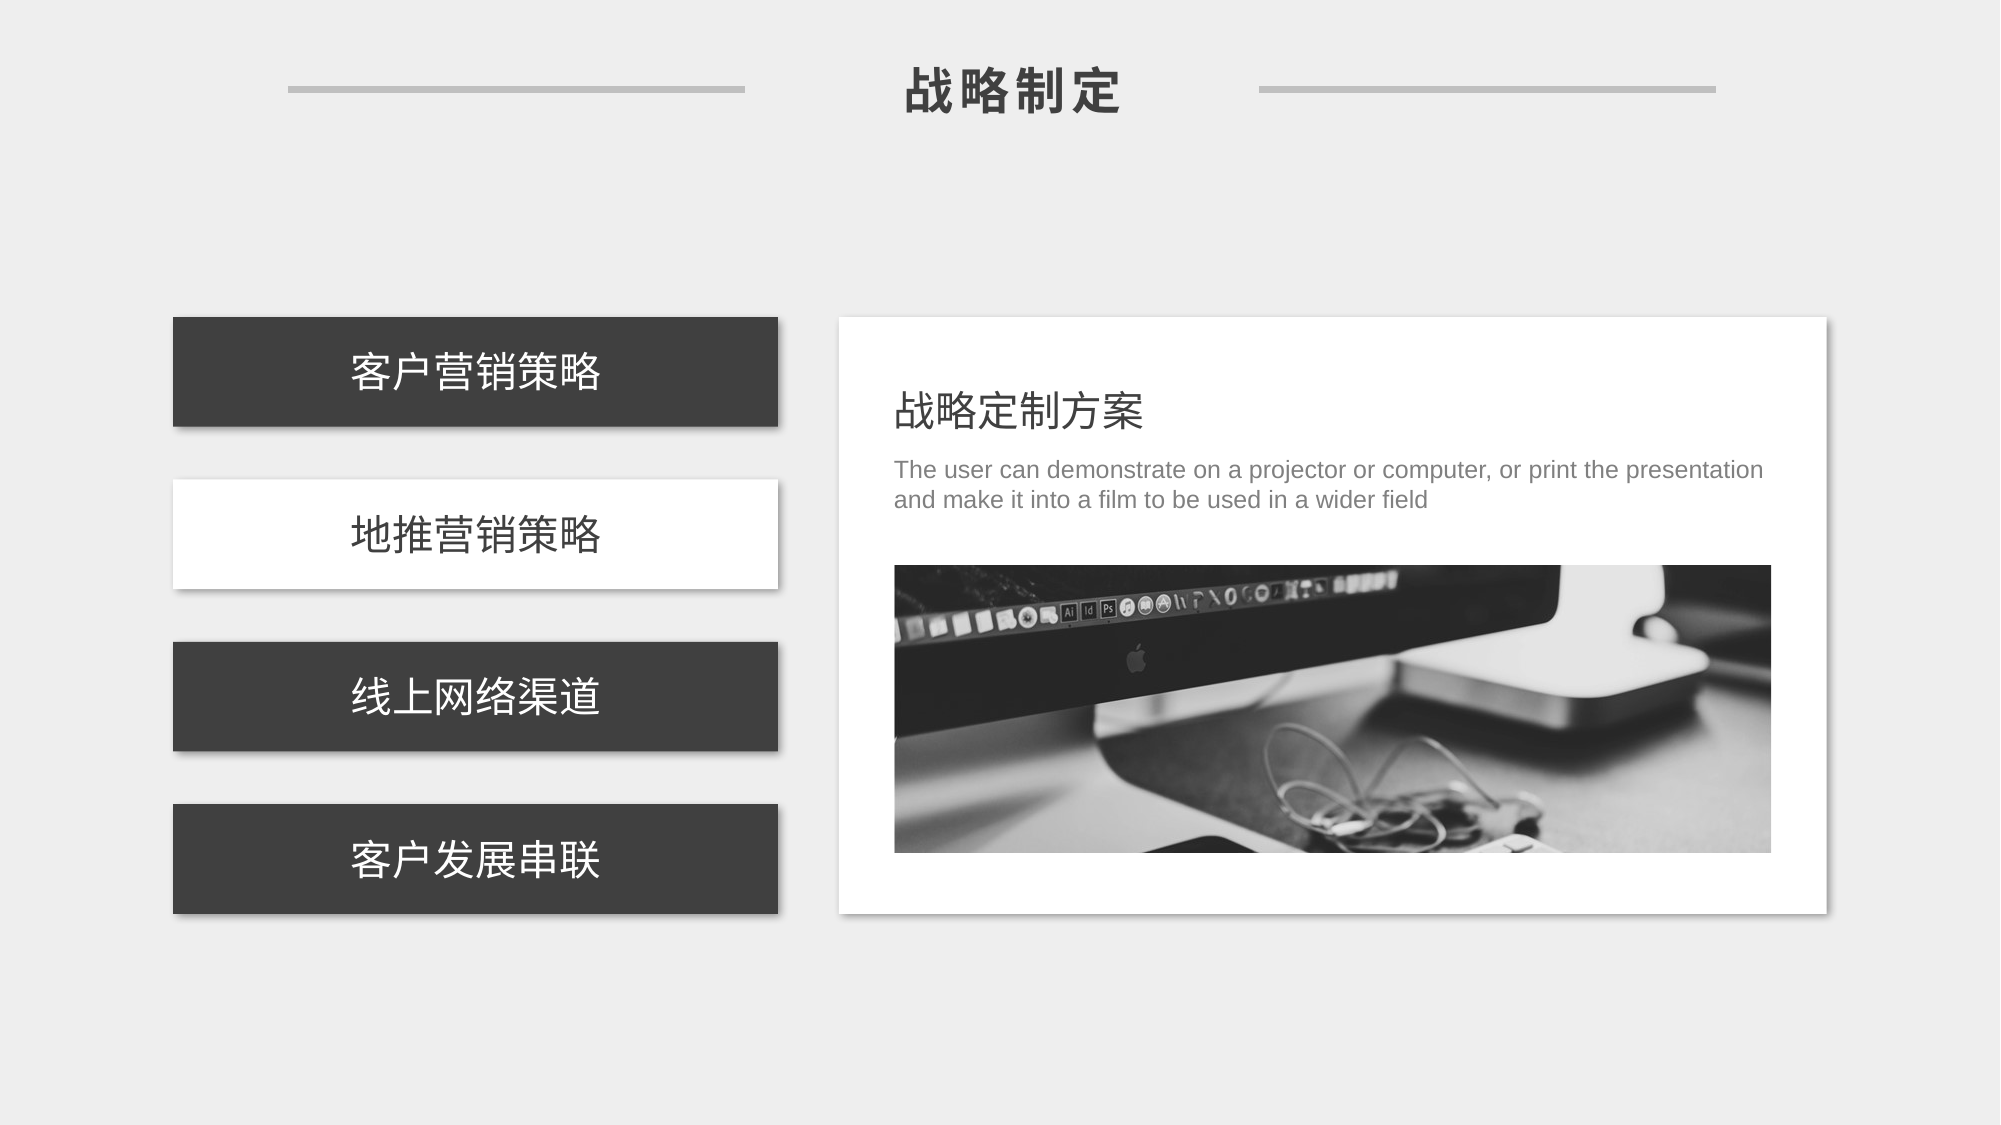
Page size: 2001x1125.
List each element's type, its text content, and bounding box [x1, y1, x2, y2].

text_box 战略制定 [752, 51, 1273, 127]
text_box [173, 317, 779, 427]
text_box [173, 641, 779, 752]
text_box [173, 804, 779, 914]
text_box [173, 479, 779, 590]
picture [894, 565, 1772, 853]
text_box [838, 317, 1827, 914]
